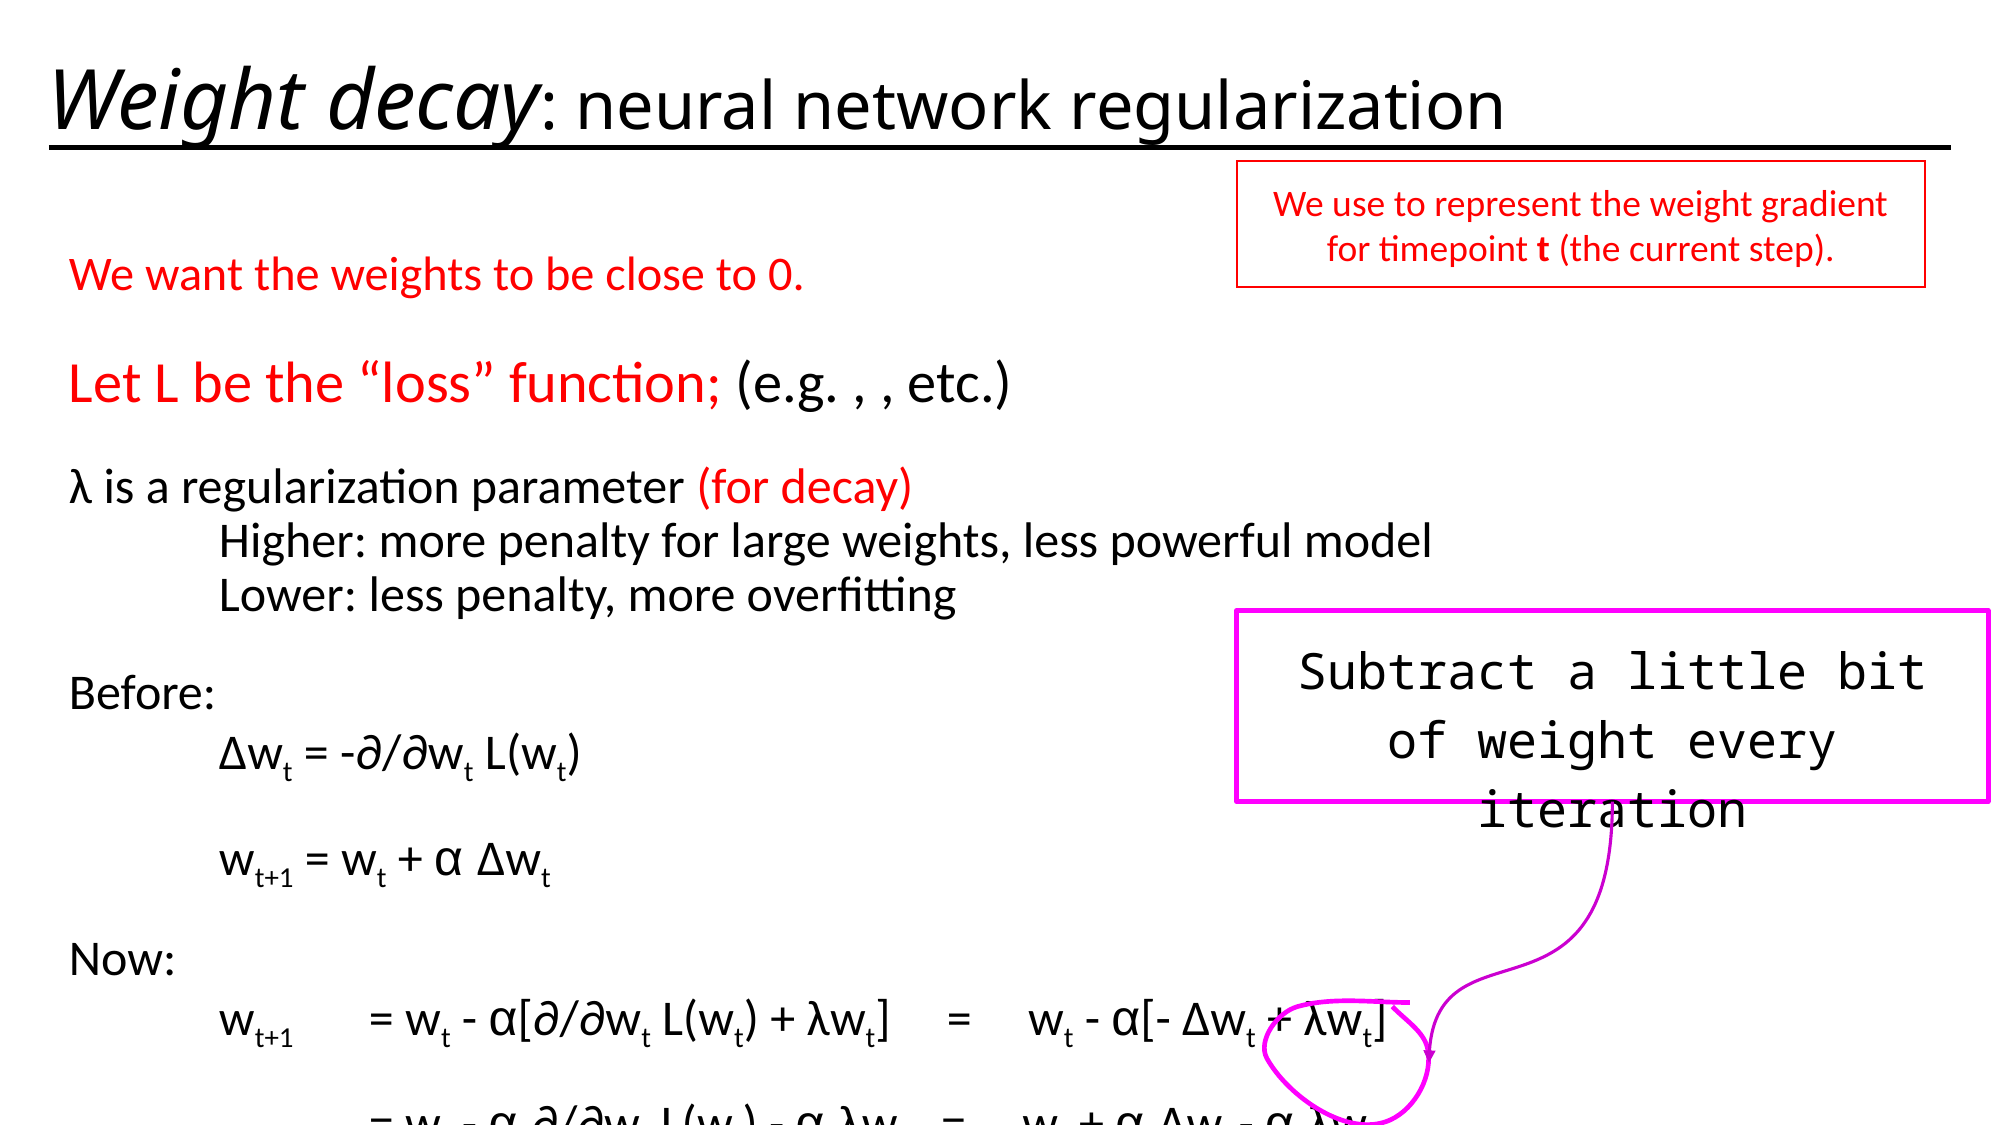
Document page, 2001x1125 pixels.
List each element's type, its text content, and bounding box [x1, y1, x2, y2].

text_box Subtract a little bit of weight every iteration [1236, 610, 1989, 802]
text_box [1264, 1000, 1429, 1125]
title Weight decay: neural network regularization [27, 42, 1972, 168]
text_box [1390, 840, 1652, 1024]
